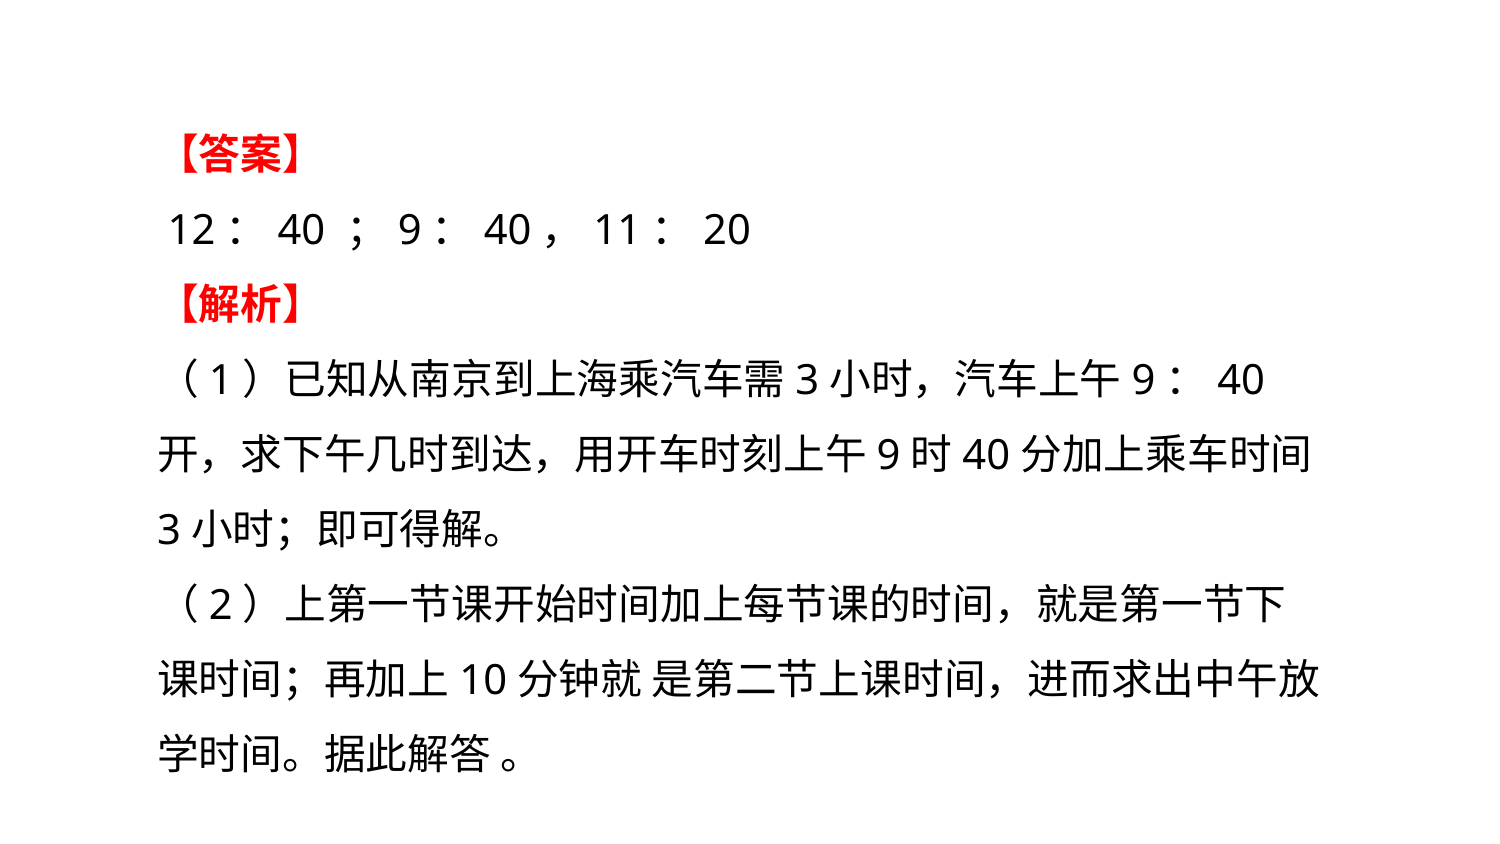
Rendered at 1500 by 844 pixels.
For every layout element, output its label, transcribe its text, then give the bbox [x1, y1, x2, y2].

text_box 【答案】 12：40 ；9：40，11：20 【解析】 （1）已知从南京到上海乘汽车需3小时，汽车上午9：40开，求下午几时到达，用开车时刻上午9时40分加上乘车时间3小时；即可得解。 （2）上第一节课开始时间加上每节课的时间，就是第一节下课时间；再加上10分钟就 是第二节上课时间，进而求出中午放学时间。据此解答 。 [142, 95, 1341, 786]
